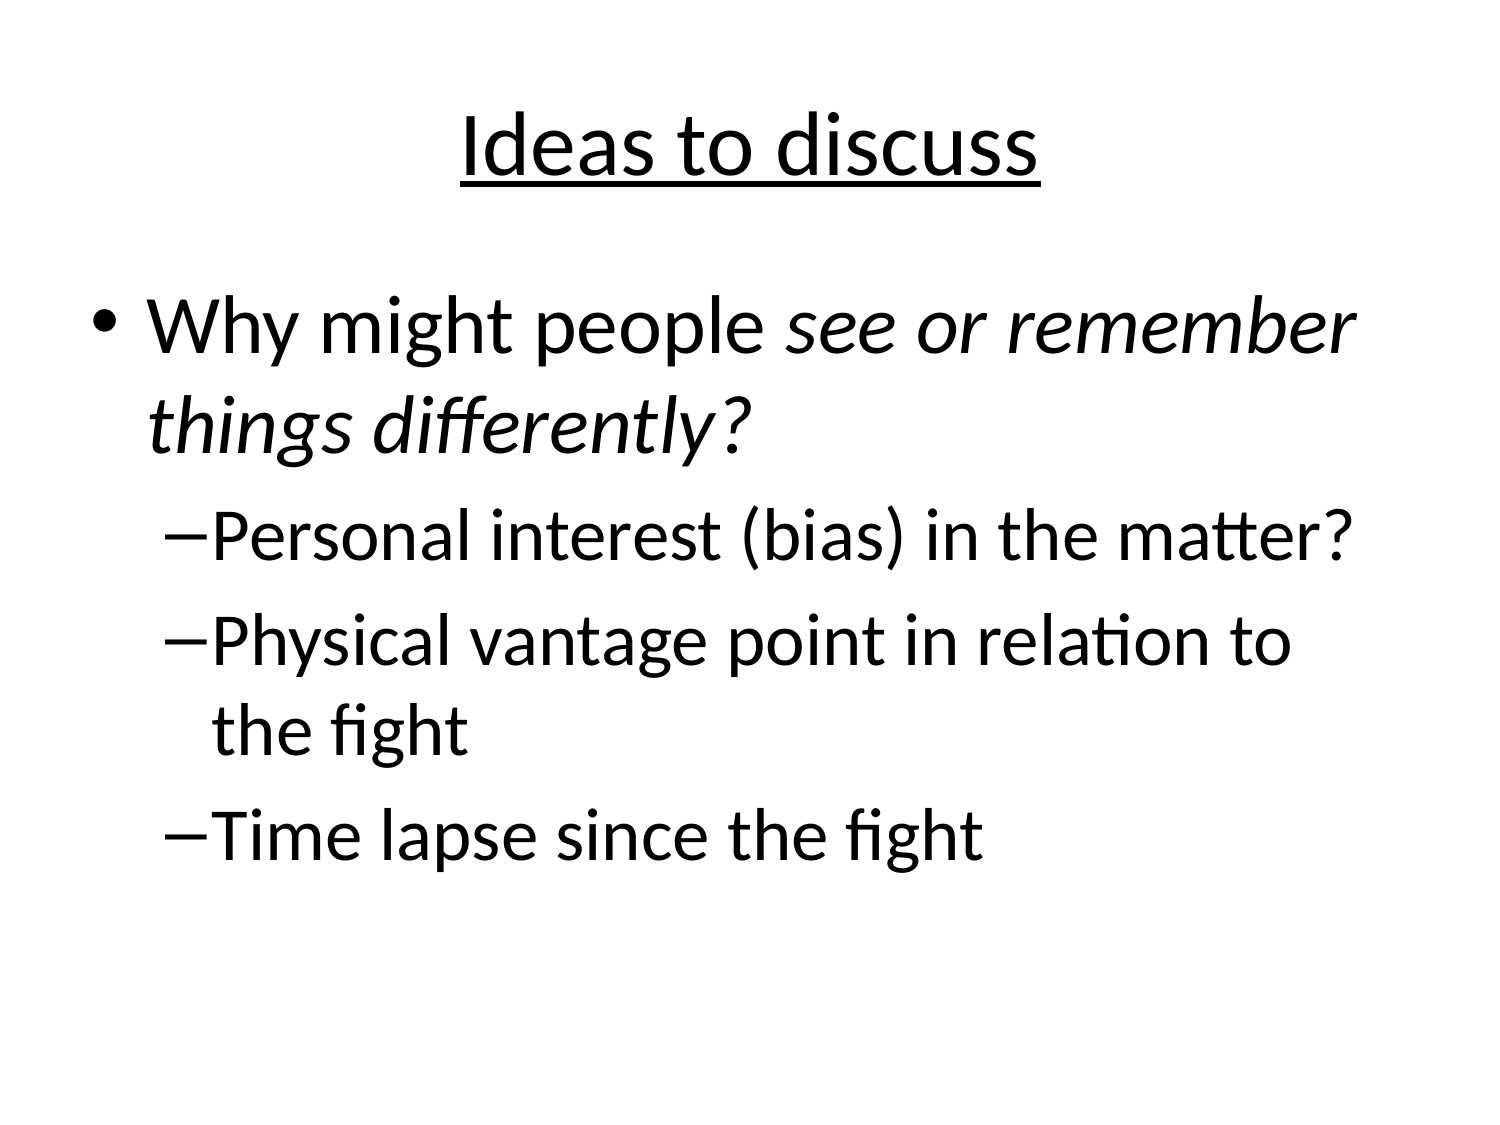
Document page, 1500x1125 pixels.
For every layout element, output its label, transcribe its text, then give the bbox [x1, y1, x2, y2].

list Why might people see or remember things differently? Personal interest (bias) in the matter? Physical vantage point in relation to the fight Time lapse since the fight [75, 262, 1425, 1005]
title Ideas to discuss [75, 45, 1425, 233]
